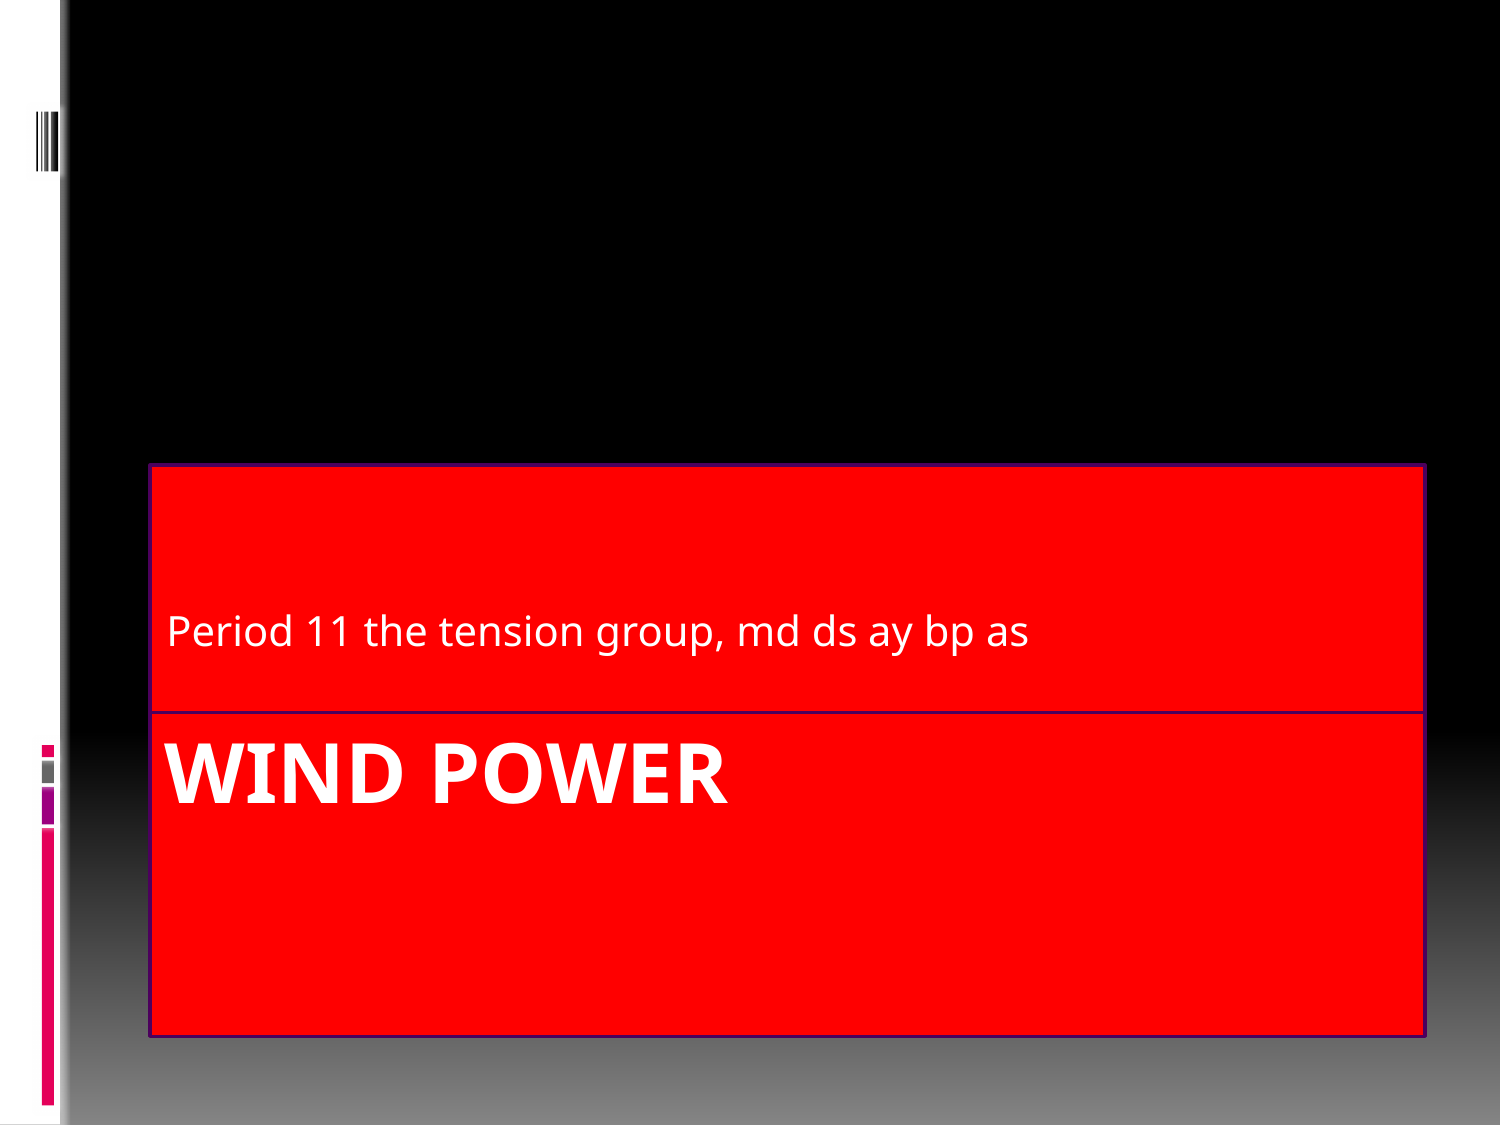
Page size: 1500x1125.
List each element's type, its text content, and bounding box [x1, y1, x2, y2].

subtitle Period 11 the tension group, md ds ay bp as [148, 463, 1427, 714]
title Wind Power [148, 714, 1427, 1038]
